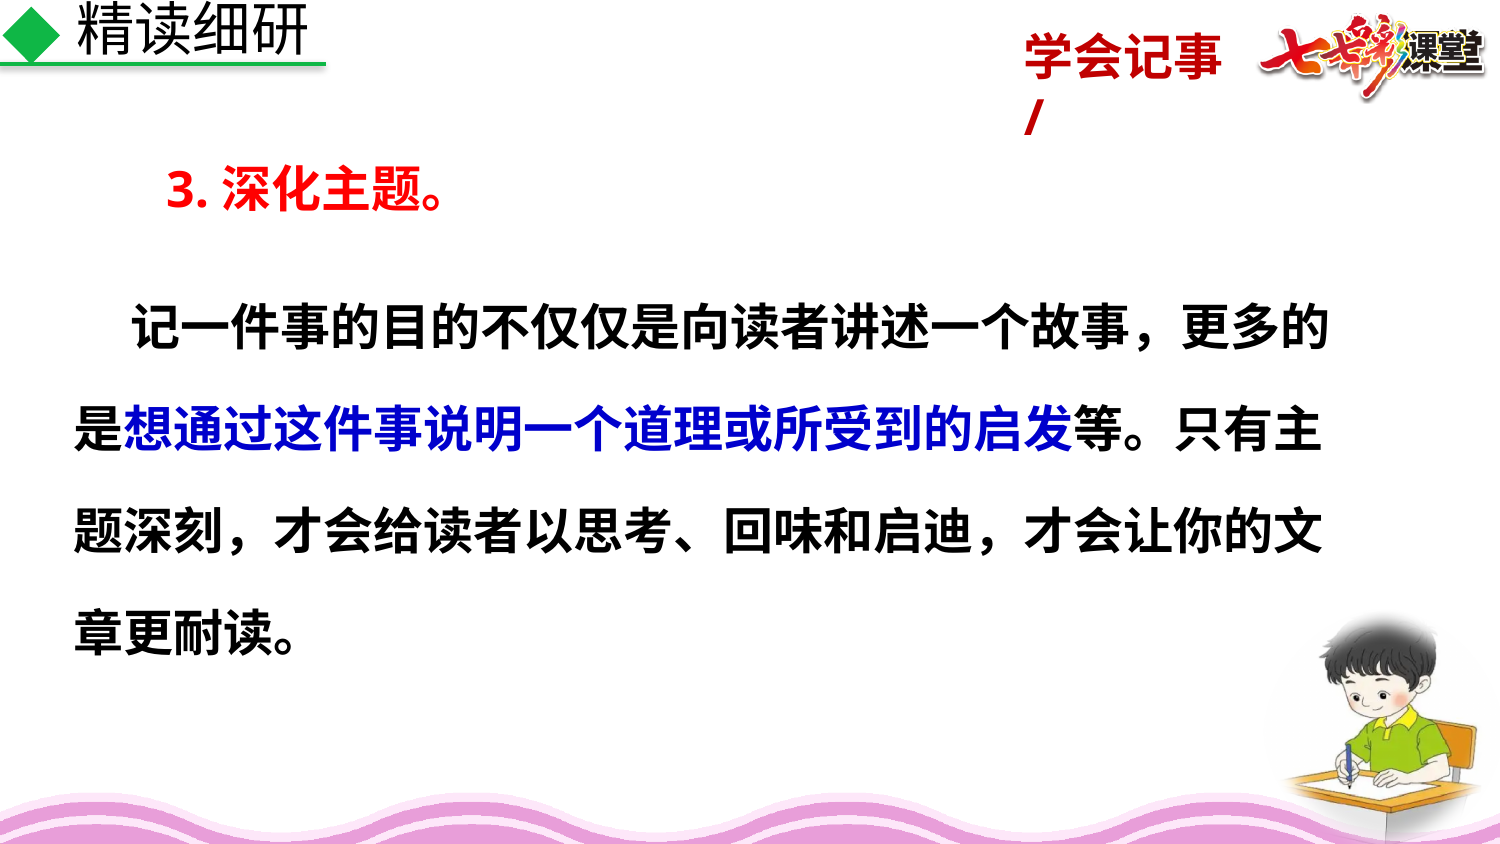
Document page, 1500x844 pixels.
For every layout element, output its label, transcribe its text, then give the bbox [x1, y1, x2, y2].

text_box 3.深化主题。 [151, 149, 883, 225]
text_box 记一件事的目的不仅仅是向读者讲述一个故事，更多的是想通过这件事说明一个道理或所受到的启发等。只有主题深刻，才会给读者以思考、回味和启迪，才会让你的文章更耐读。 [58, 246, 1353, 669]
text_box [0, 0, 327, 71]
picture [0, 637, 1500, 844]
picture [1254, 8, 1491, 104]
